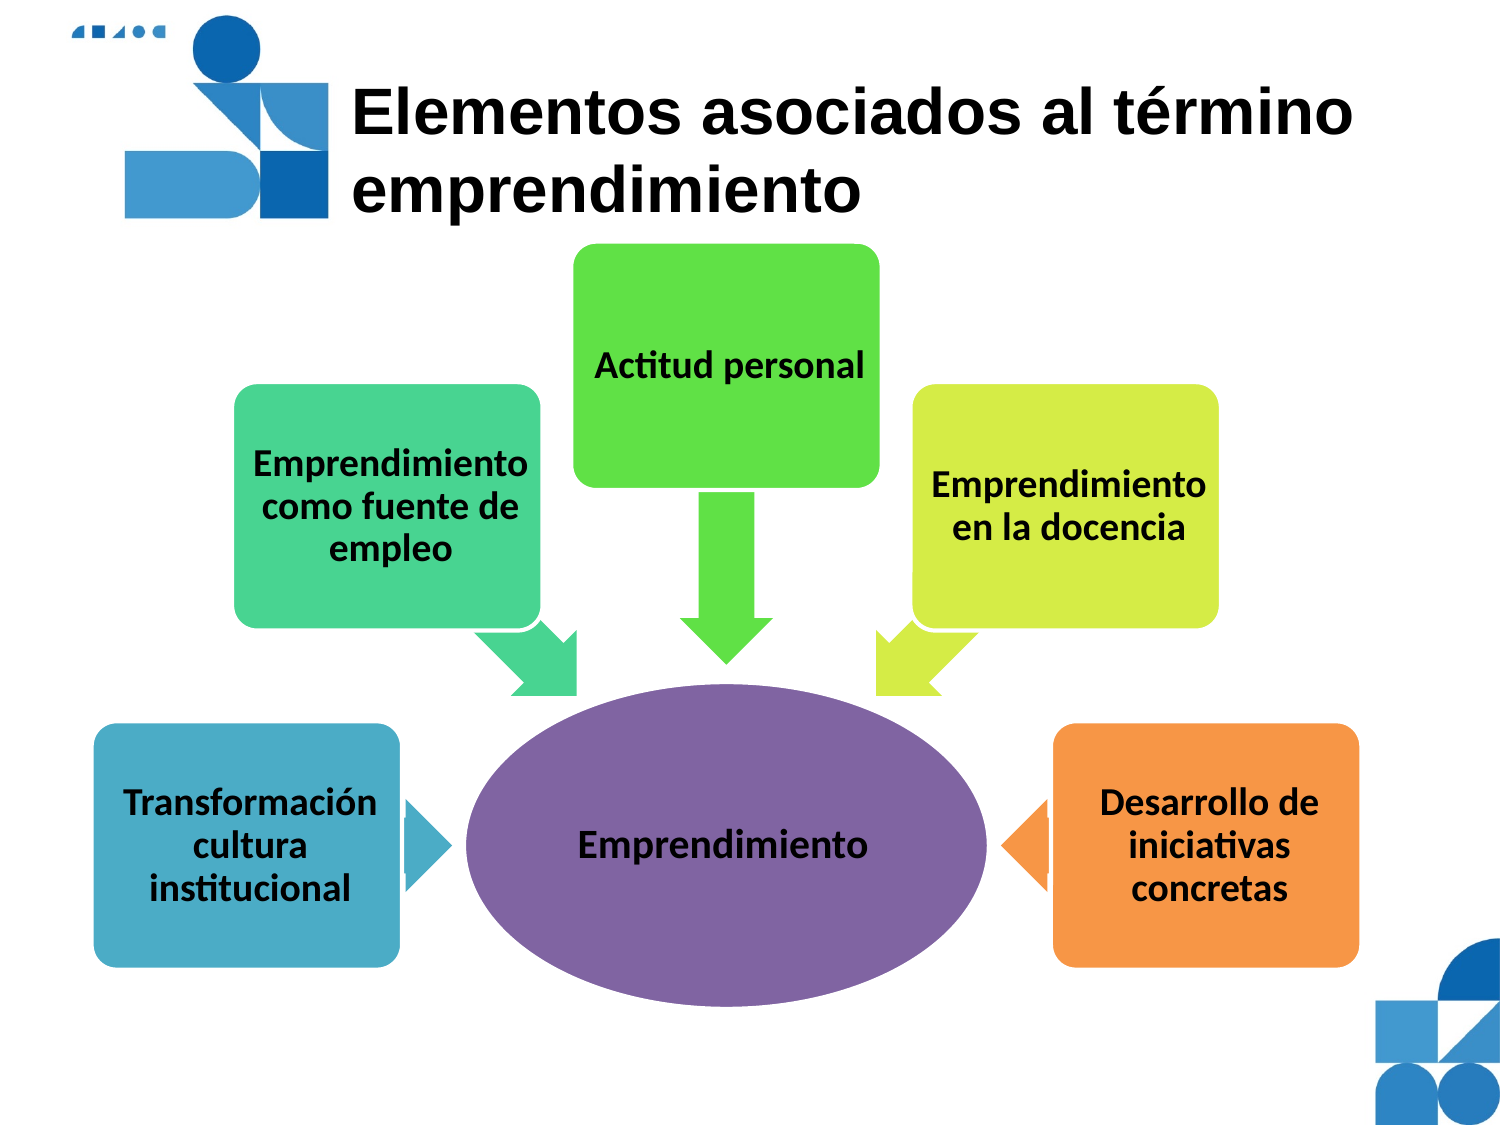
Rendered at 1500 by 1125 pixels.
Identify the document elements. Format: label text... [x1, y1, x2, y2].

picture [0, 0, 1500, 1125]
title Elementos asociados al término emprendimiento [336, 61, 1436, 239]
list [0, 241, 1454, 1010]
